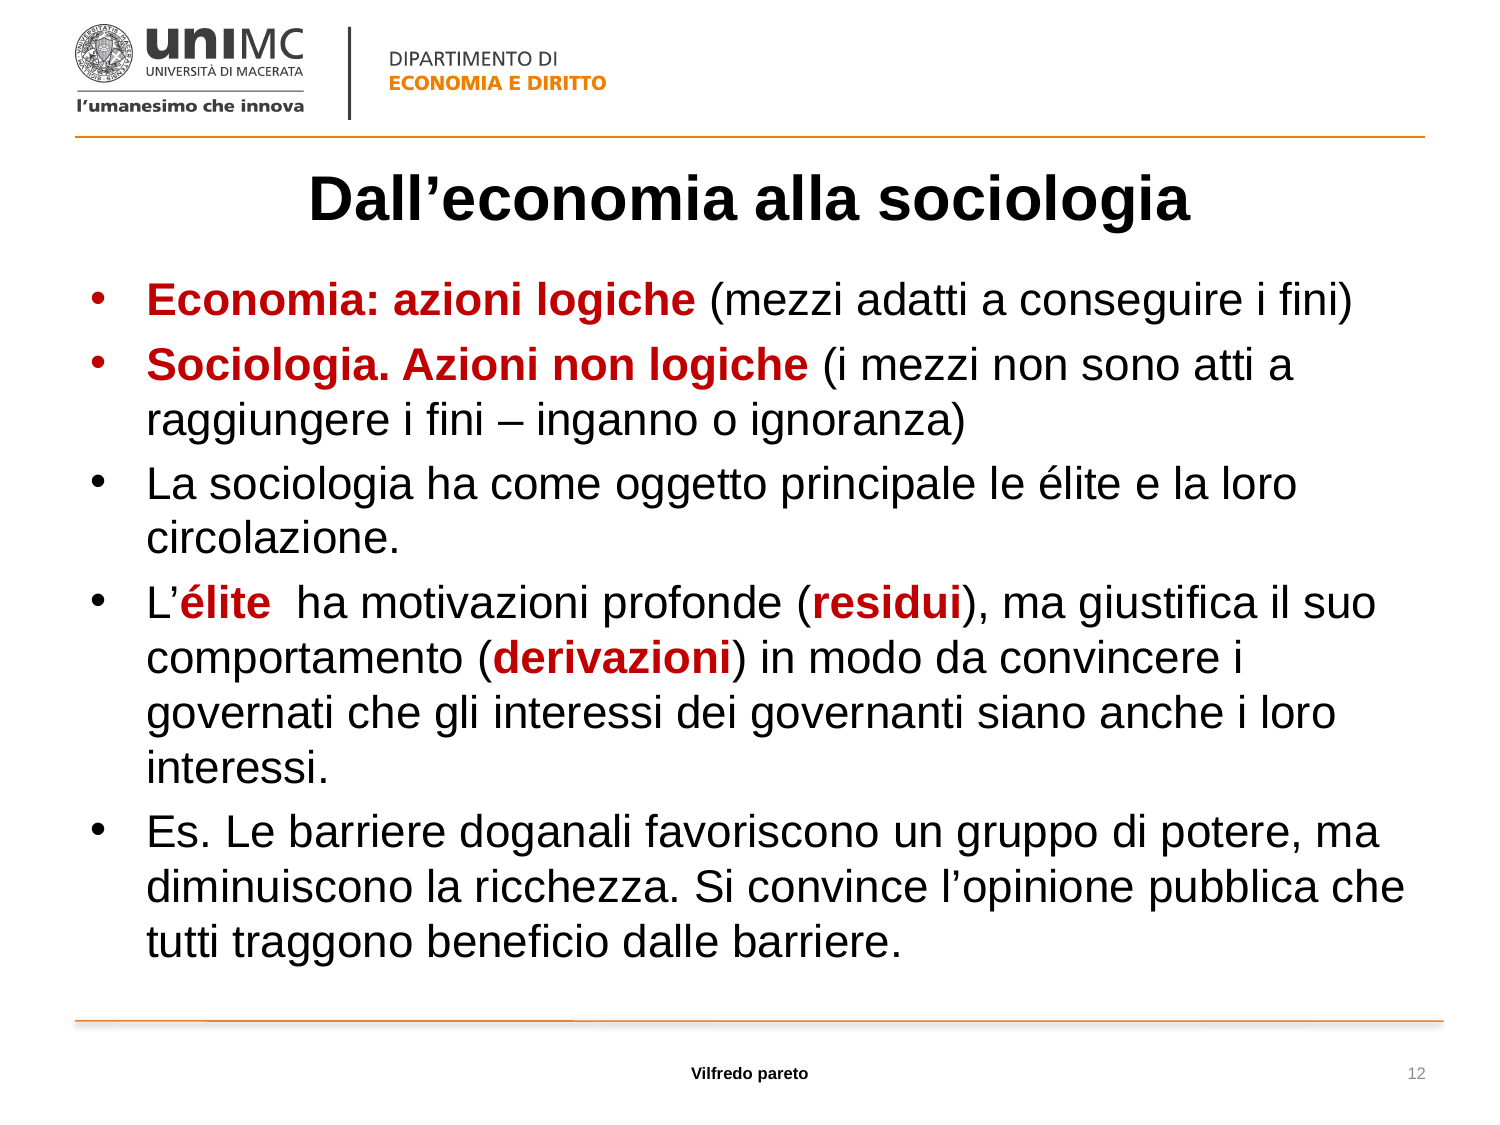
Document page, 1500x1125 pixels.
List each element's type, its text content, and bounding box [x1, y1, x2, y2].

slide_number 12 [1091, 1042, 1442, 1103]
footer Vilfredo pareto [512, 1042, 988, 1103]
title Dall’economia alla sociologia [75, 149, 1425, 241]
picture [75, 24, 1425, 138]
list Economia: azioni logiche (mezzi adatti a conseguire i fini) Sociologia. Azioni non logiche (i mezzi non sono atti a raggiungere i fini – inganno o ignoranza) La sociologia ha come oggetto principale le élite e la loro circolazione. L’élite ha motivazioni profonde (residui), ma giustifica il suo comportamento (derivazioni) in modo da convincere i governati che gli interessi dei governanti siano anche i loro interessi. Es. Le barriere doganali favoriscono un gruppo di potere, ma diminuiscono la ricchezza. Si convince l’opinione pubblica che tutti traggono beneficio dalle barriere. [75, 262, 1425, 1005]
